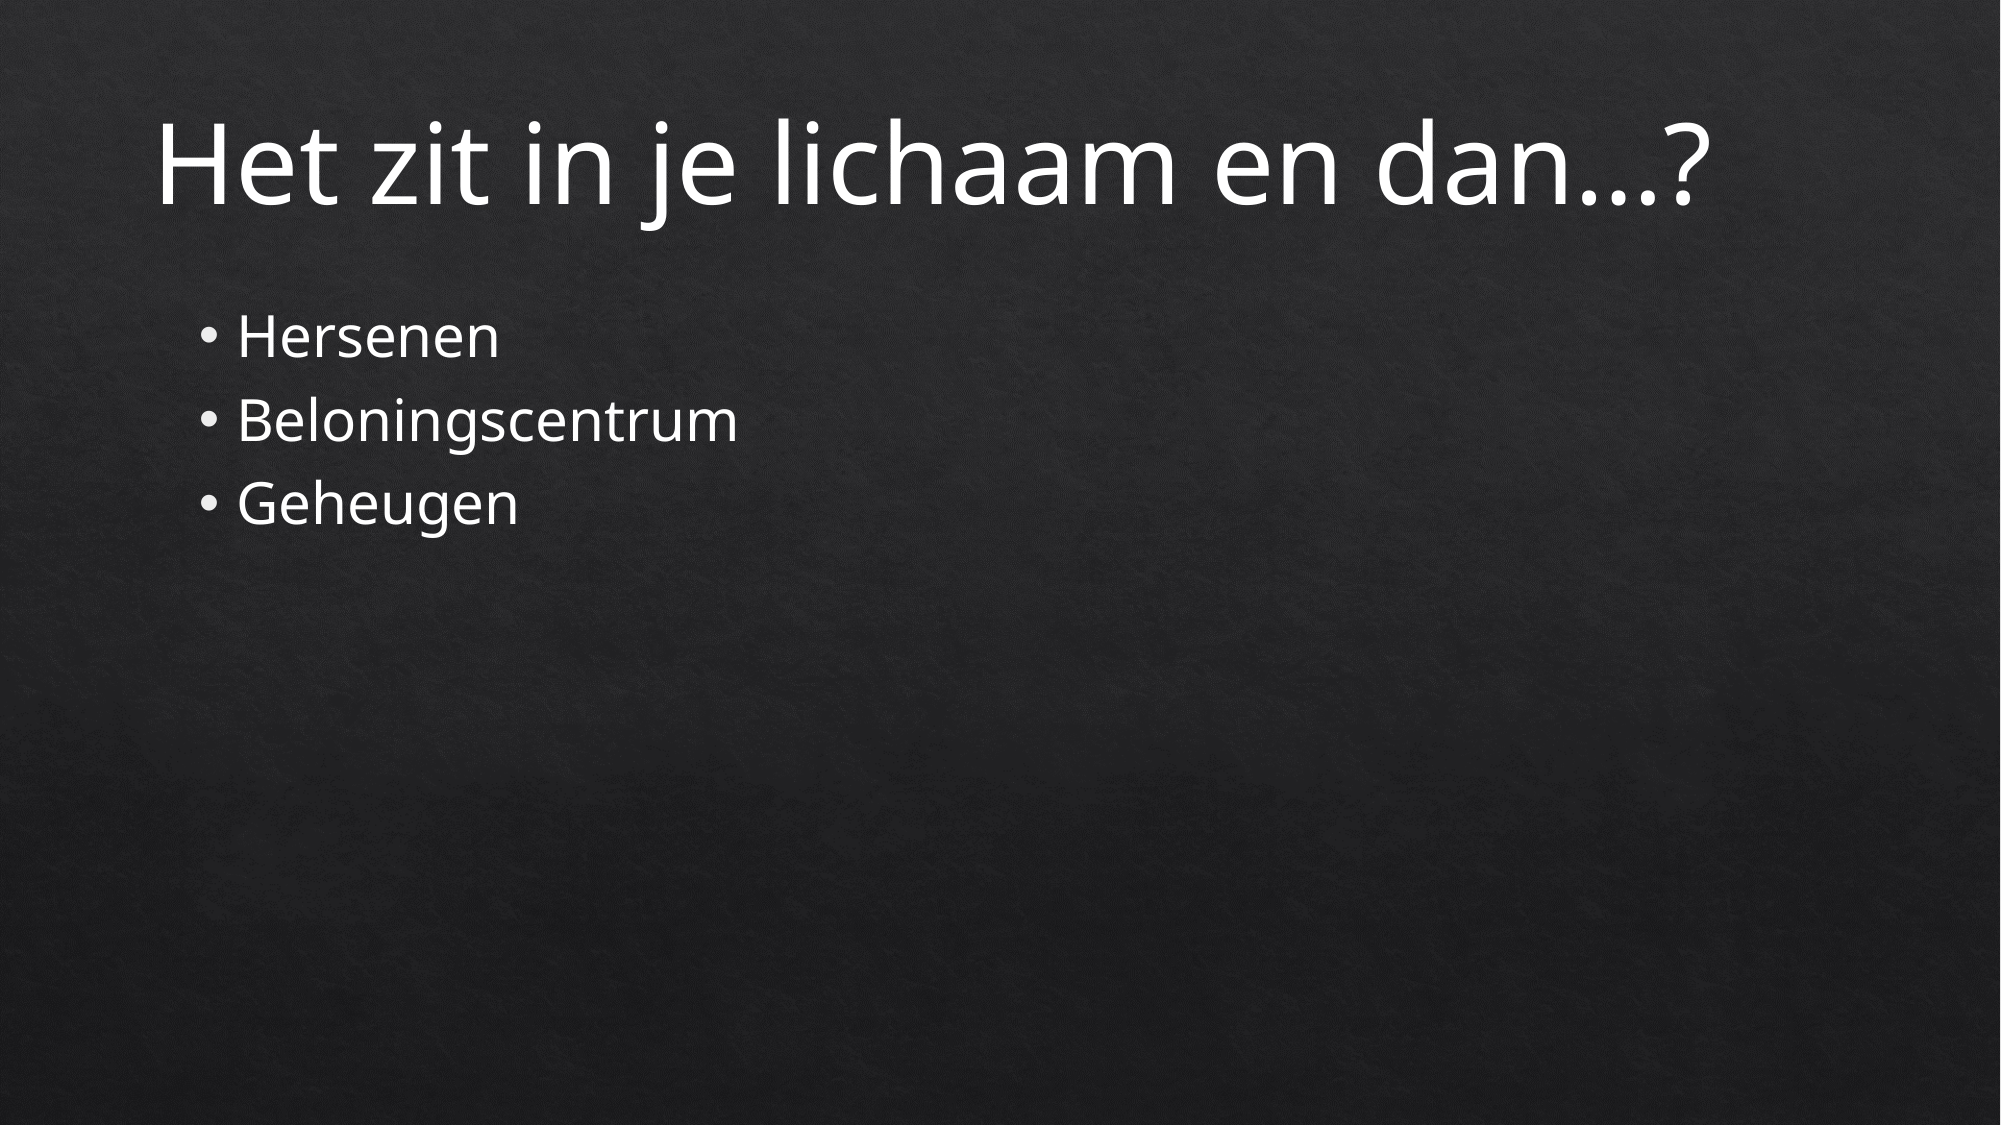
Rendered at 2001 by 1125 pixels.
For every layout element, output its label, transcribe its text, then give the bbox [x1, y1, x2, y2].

picture [0, 0, 2001, 1125]
title Het zit in je lichaam en dan…? [137, 59, 1863, 278]
list Hersenen Beloningscentrum Geheugen [183, 299, 1863, 1014]
